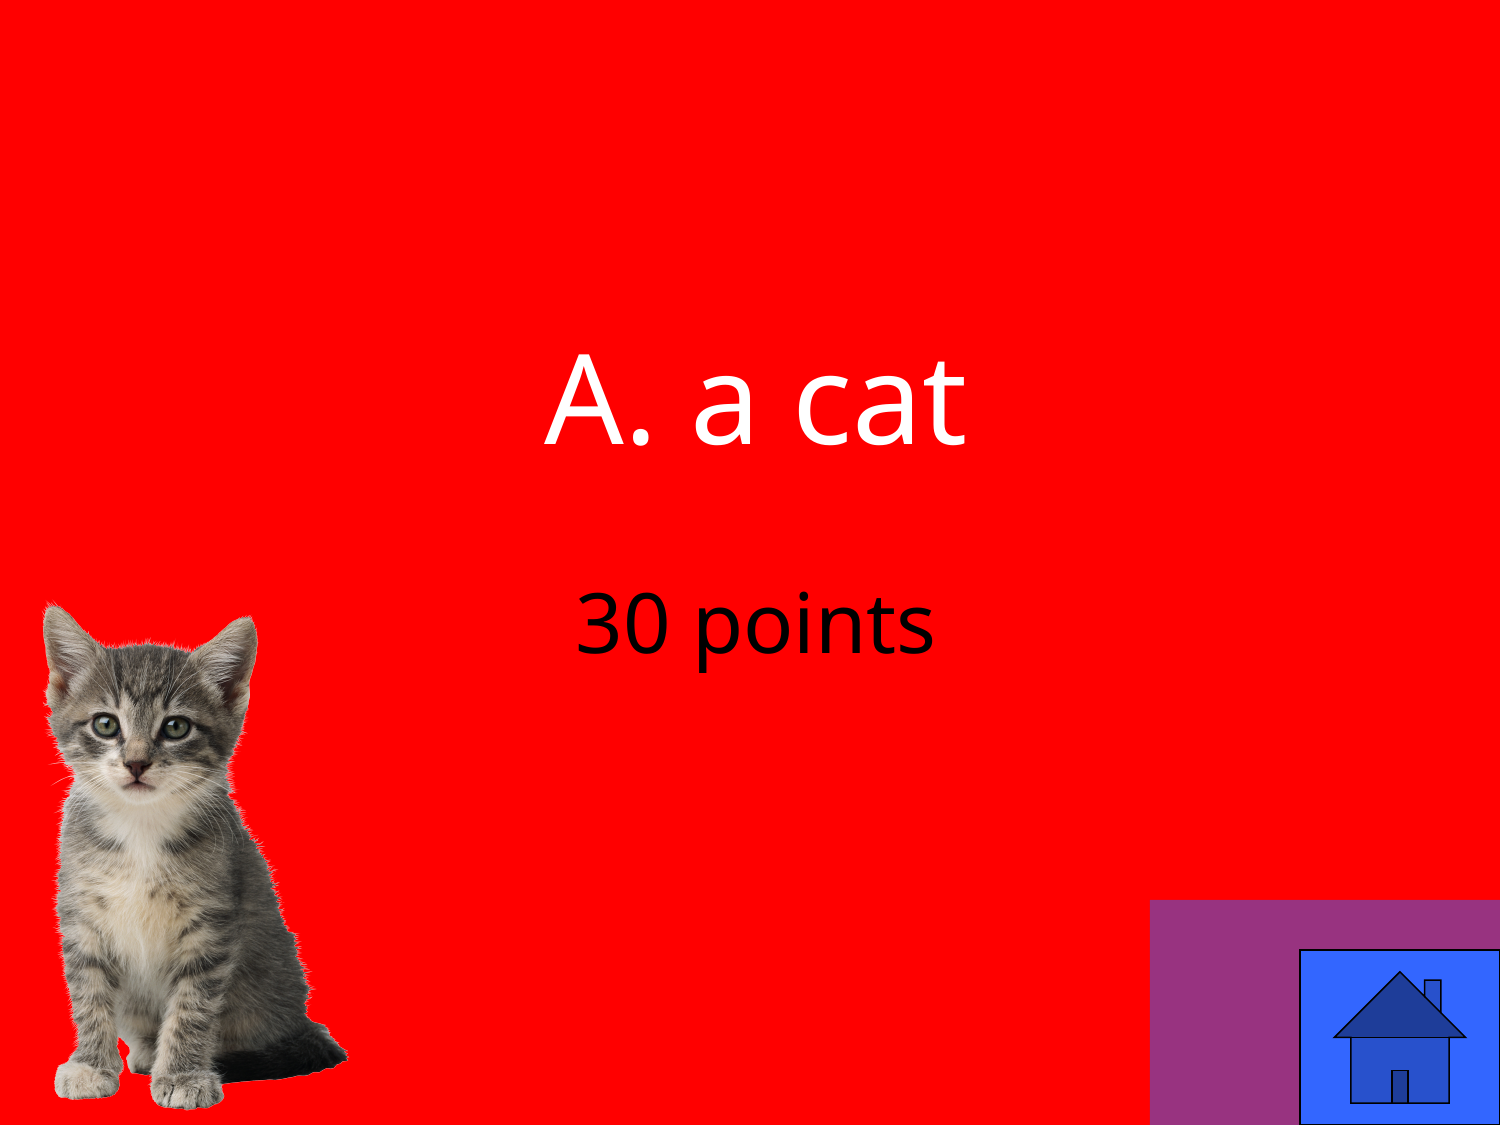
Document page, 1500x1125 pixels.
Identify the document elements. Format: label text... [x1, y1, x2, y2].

text_box A. a cat 30 points [124, 312, 1388, 678]
text_box [1149, 899, 1500, 1125]
picture [37, 599, 352, 1113]
text_box [1299, 950, 1500, 1125]
